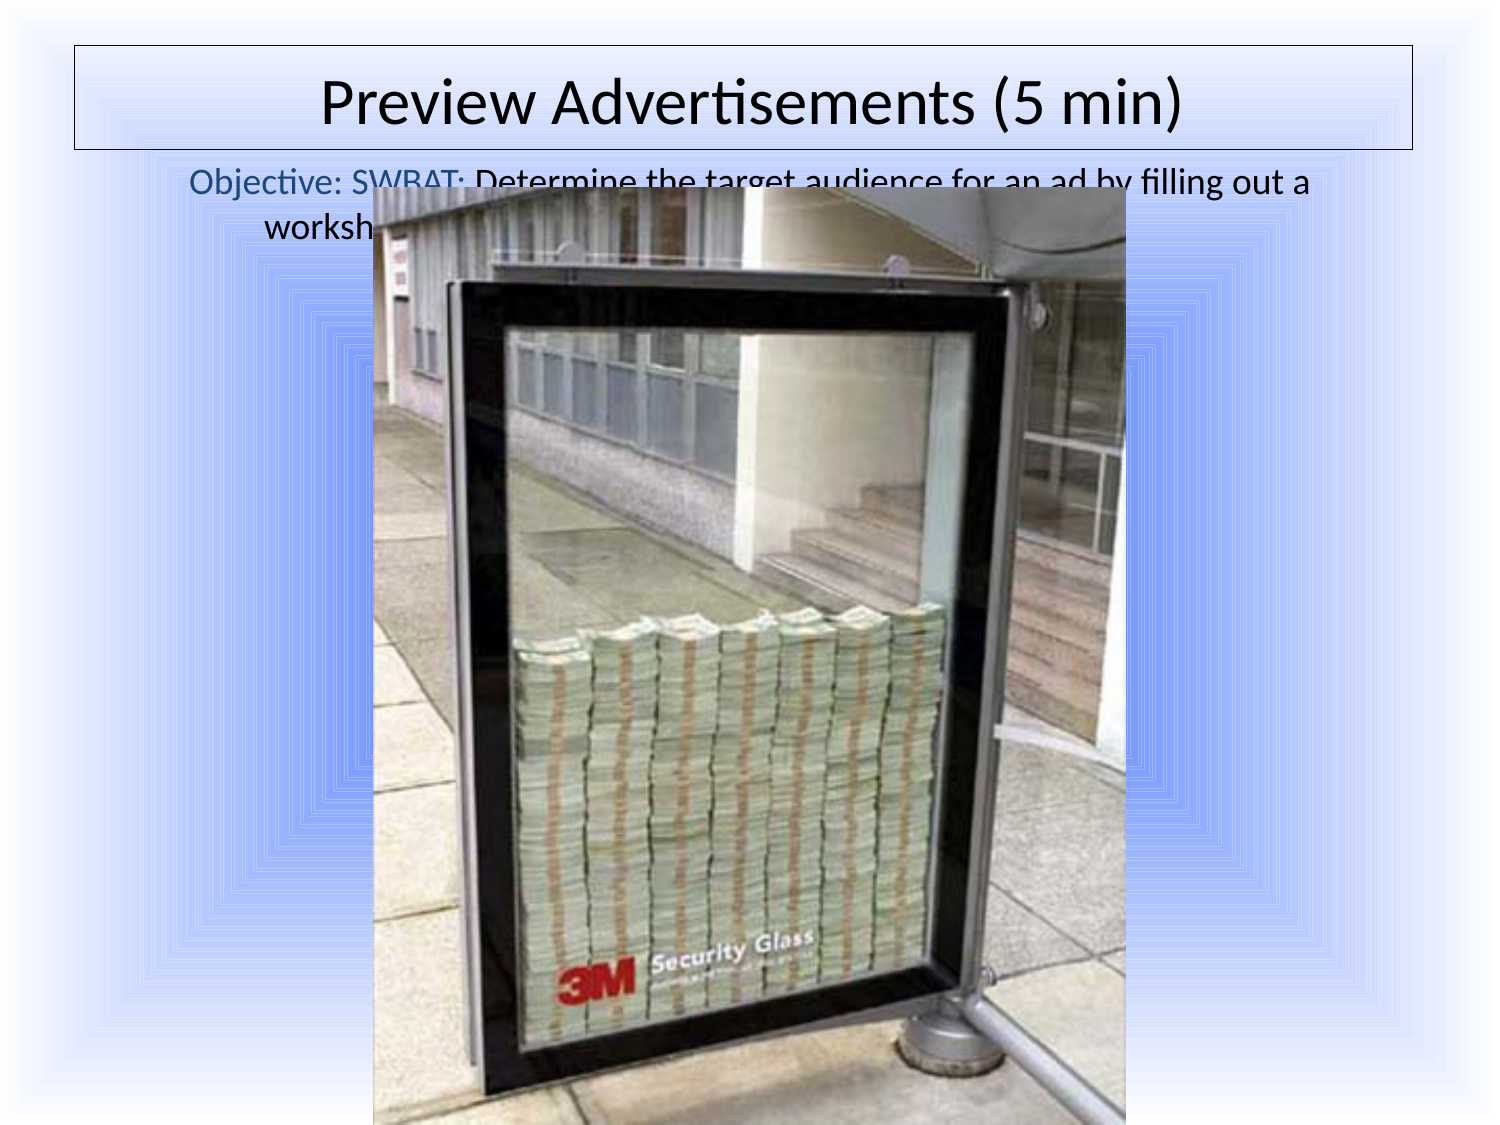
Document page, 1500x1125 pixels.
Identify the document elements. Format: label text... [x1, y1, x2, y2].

picture [373, 187, 1127, 1125]
text_box Preview Advertisements (5 min) [74, 45, 1413, 149]
text_box Objective: SWBAT: Determine the target audience for an ad by filling out a worksheet [70, 149, 1413, 255]
